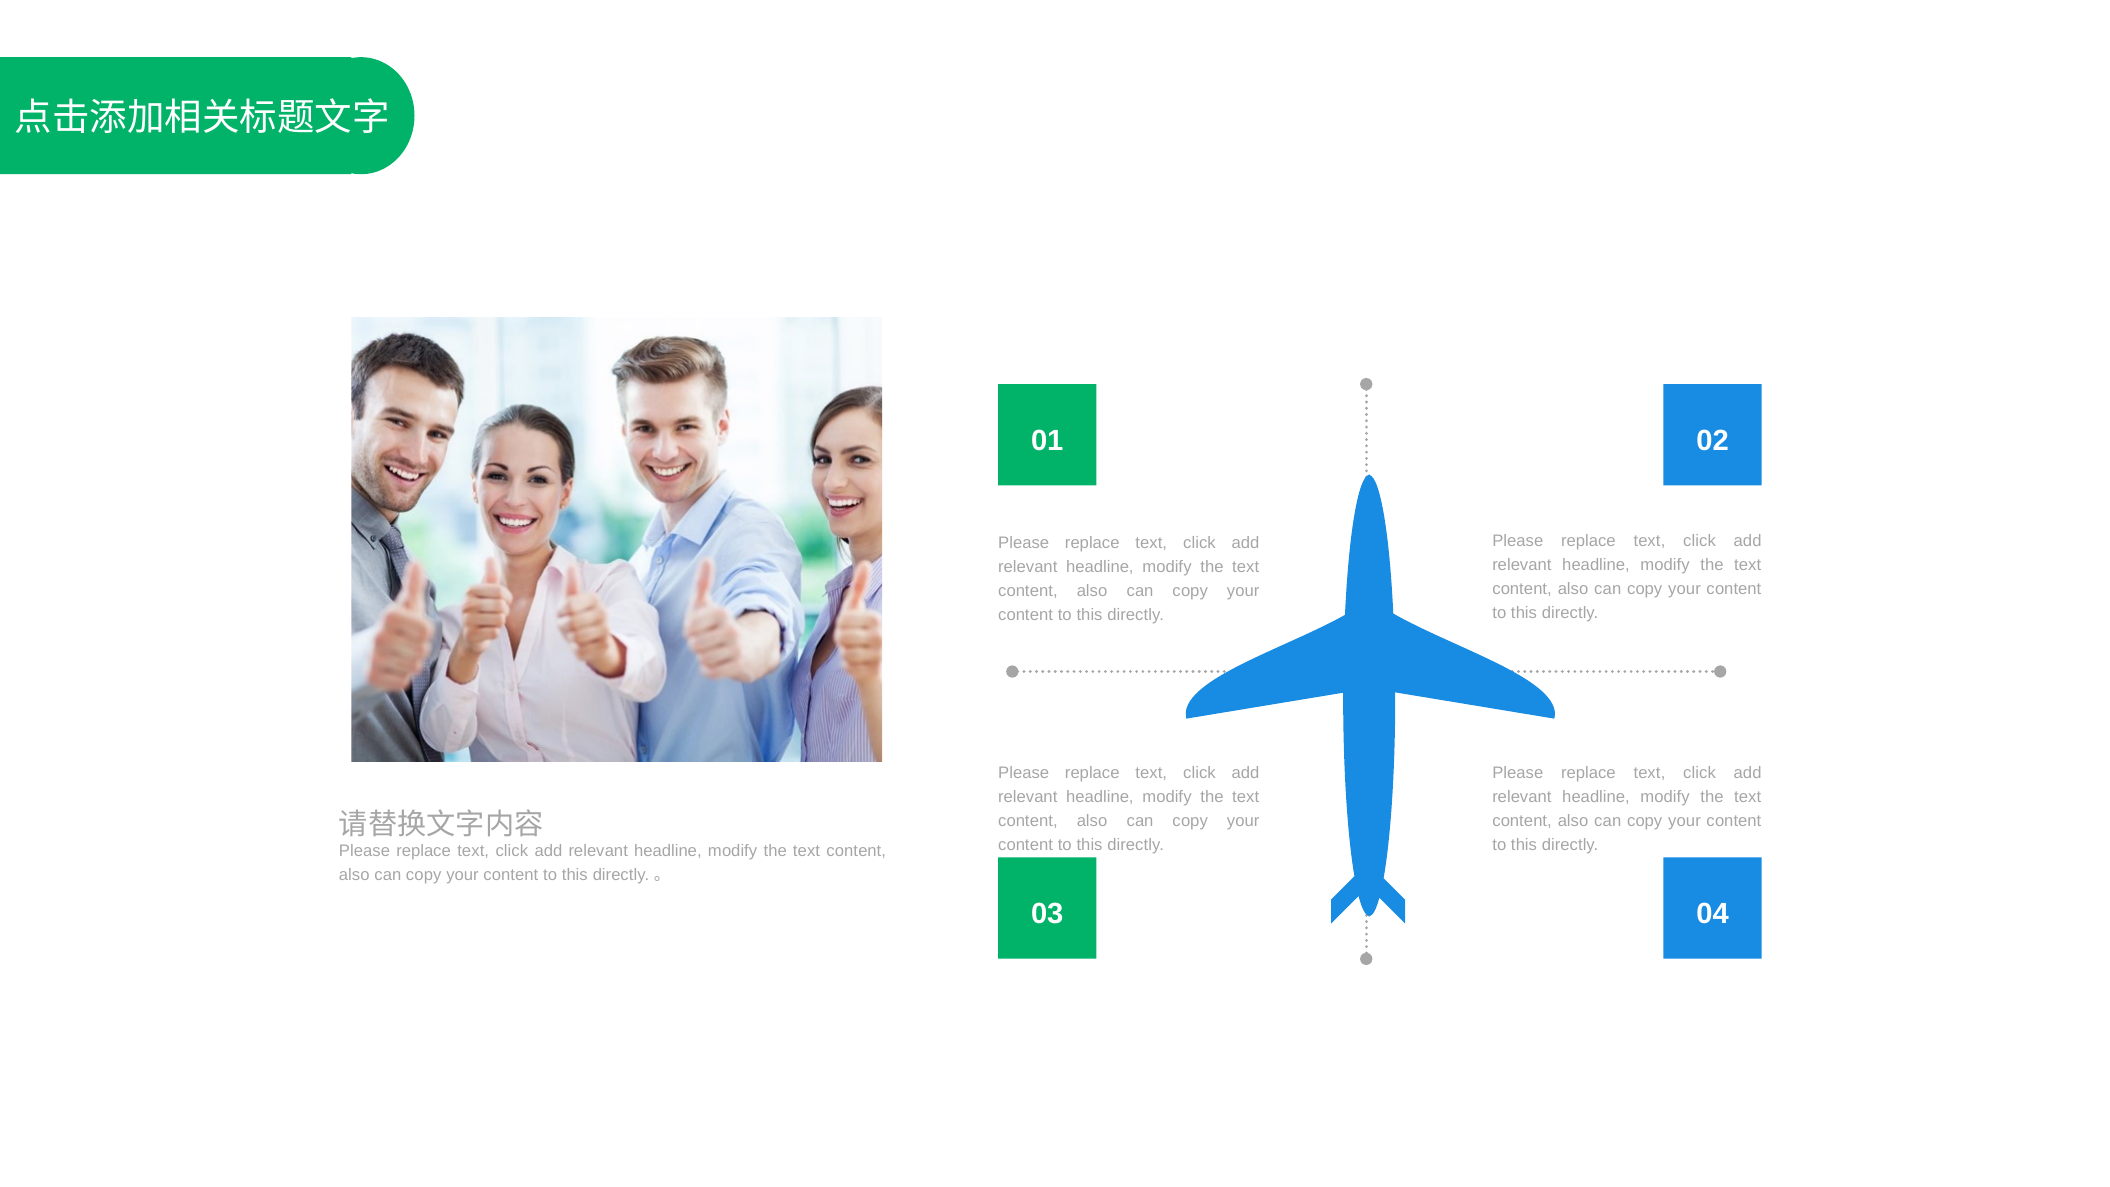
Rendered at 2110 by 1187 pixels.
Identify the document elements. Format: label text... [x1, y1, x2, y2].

text_box 01 [997, 383, 1098, 486]
text_box [1367, 473, 1515, 671]
text_box [1367, 672, 1556, 926]
text_box [1184, 672, 1366, 927]
text_box [1226, 475, 1366, 671]
text_box [350, 317, 883, 763]
text_box 请替换文字内容 [339, 798, 650, 836]
text_box Please replace text, click add relevant headline, modify the text content, also can copy your content to this directly. [998, 527, 1260, 624]
text_box 04 [1662, 856, 1763, 960]
text_box Please replace text, click add relevant headline, modify the text content, also can copy your content to this directly. [998, 758, 1260, 854]
text_box 02 [1662, 383, 1763, 486]
text_box Please replace text, click add relevant headline, modify the text content, also can copy your content to this directly. [1492, 525, 1762, 622]
text_box 03 [997, 856, 1098, 960]
text_box Please replace text, click add relevant headline, modify the text content, also can copy your content to this directly. [1492, 758, 1762, 854]
text_box 点击添加相关标题文字 [0, 85, 415, 146]
text_box Please replace text, click add relevant headline, modify the text content, also can copy your content to this directly.。 [339, 836, 888, 884]
